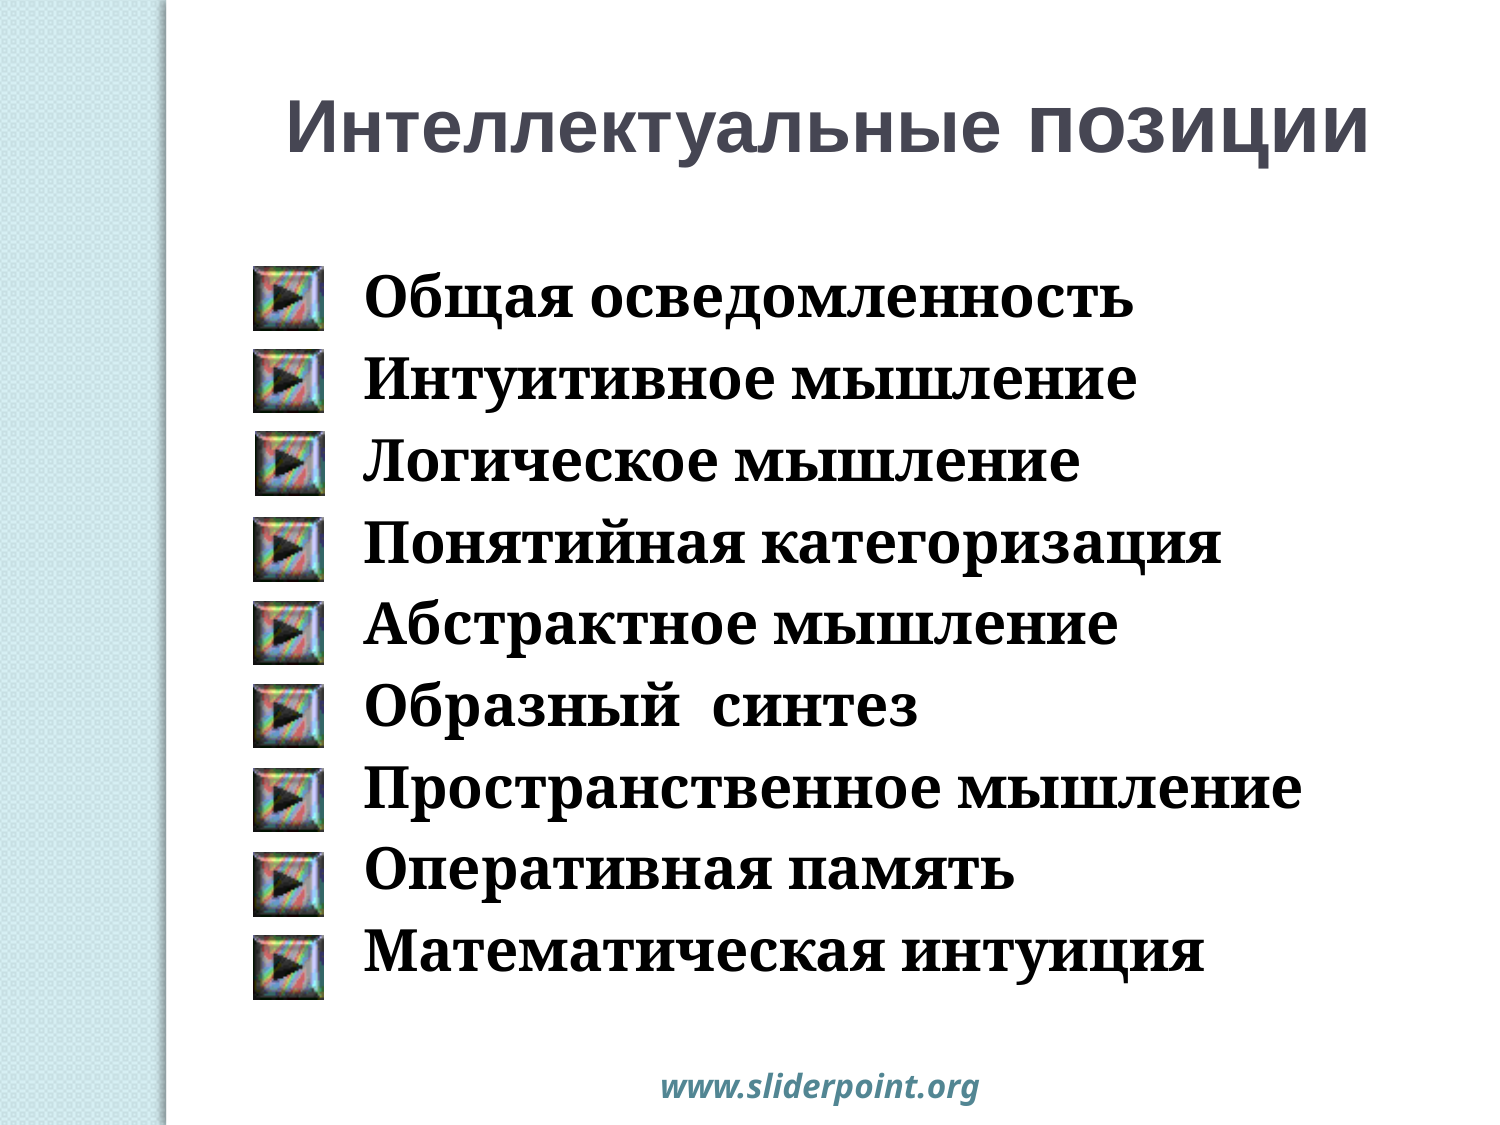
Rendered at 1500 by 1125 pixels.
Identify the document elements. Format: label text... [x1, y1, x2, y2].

picture [253, 683, 324, 749]
picture [253, 935, 324, 1000]
picture [253, 852, 324, 917]
picture [253, 517, 324, 582]
footer www.sliderpoint.org [187, 1034, 1454, 1113]
picture [253, 767, 324, 833]
picture [255, 431, 325, 496]
text_box Интеллектуальные позиции [158, 35, 1500, 223]
picture [253, 348, 324, 414]
picture [253, 600, 324, 666]
text_box Общая осведомленность Интуитивное мышление Логическое мышление Понятийная категоризация Абстрактное мышление Образный синтез Пространственное мышление Оперативная память Математическая интуиция [348, 252, 1399, 990]
picture [253, 266, 324, 331]
